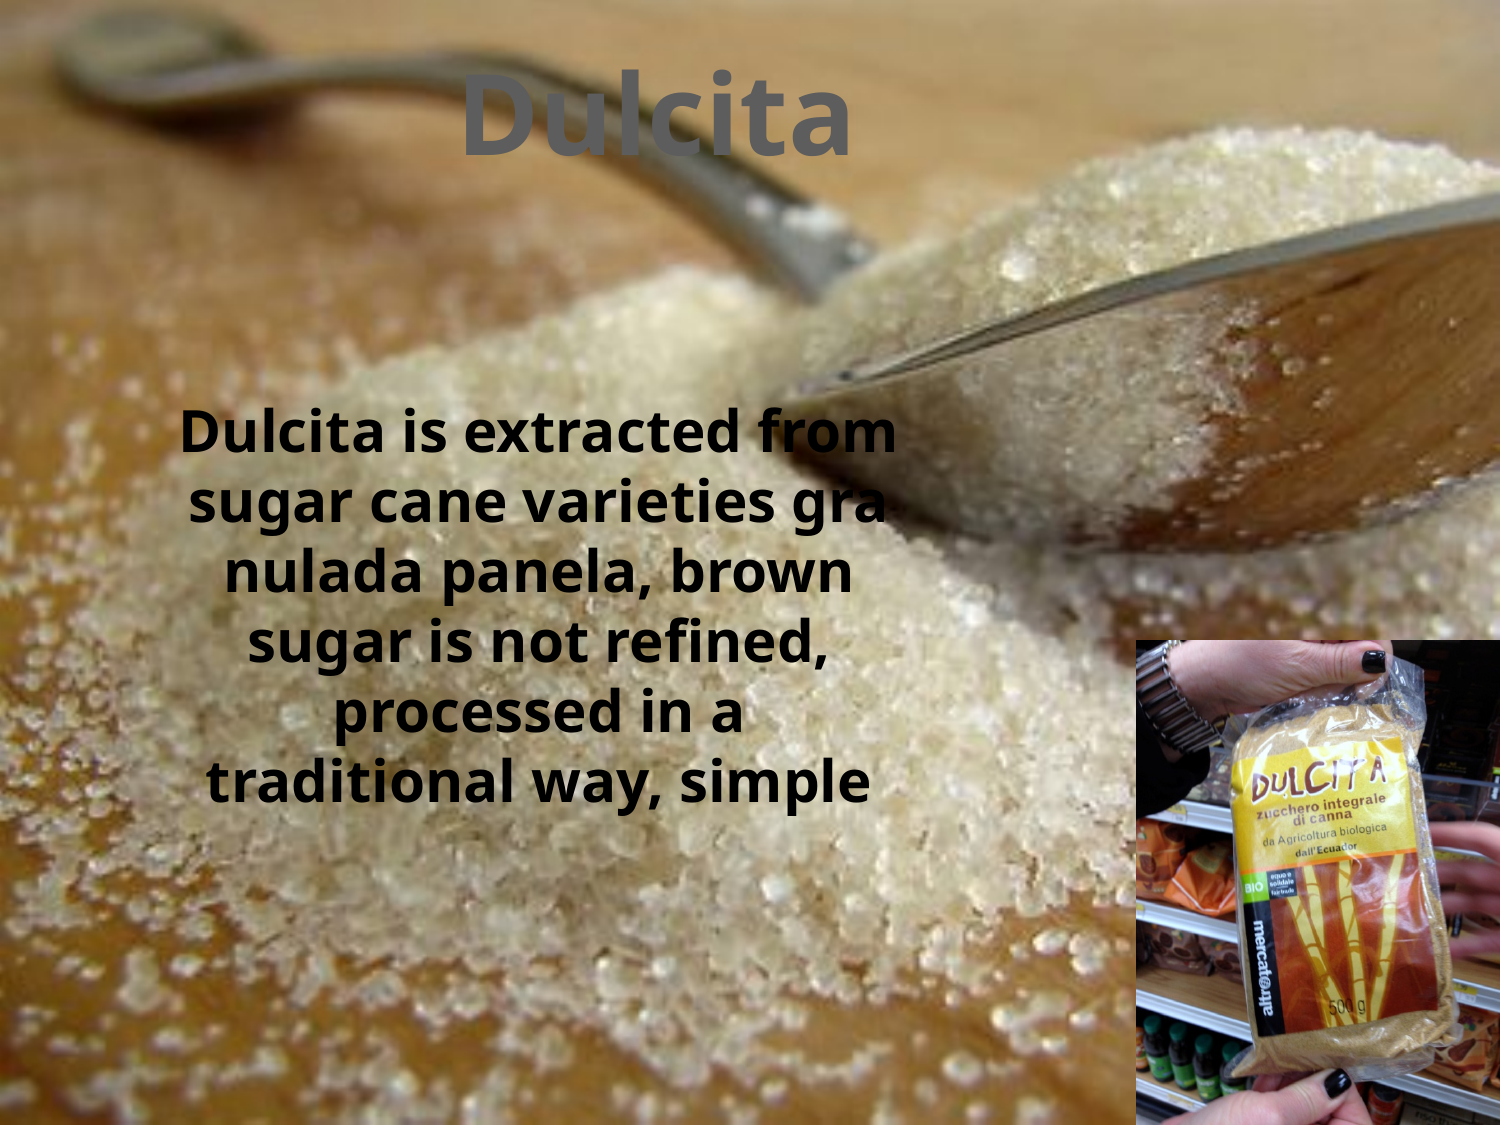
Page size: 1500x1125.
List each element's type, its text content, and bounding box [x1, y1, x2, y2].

text_box Dulcita is extracted from sugar cane varieties granulada panela, brown sugar is not refined, processed in a traditional way, simple [163, 386, 914, 892]
picture [0, 0, 1500, 1125]
text_box Dulcita [351, 35, 961, 321]
